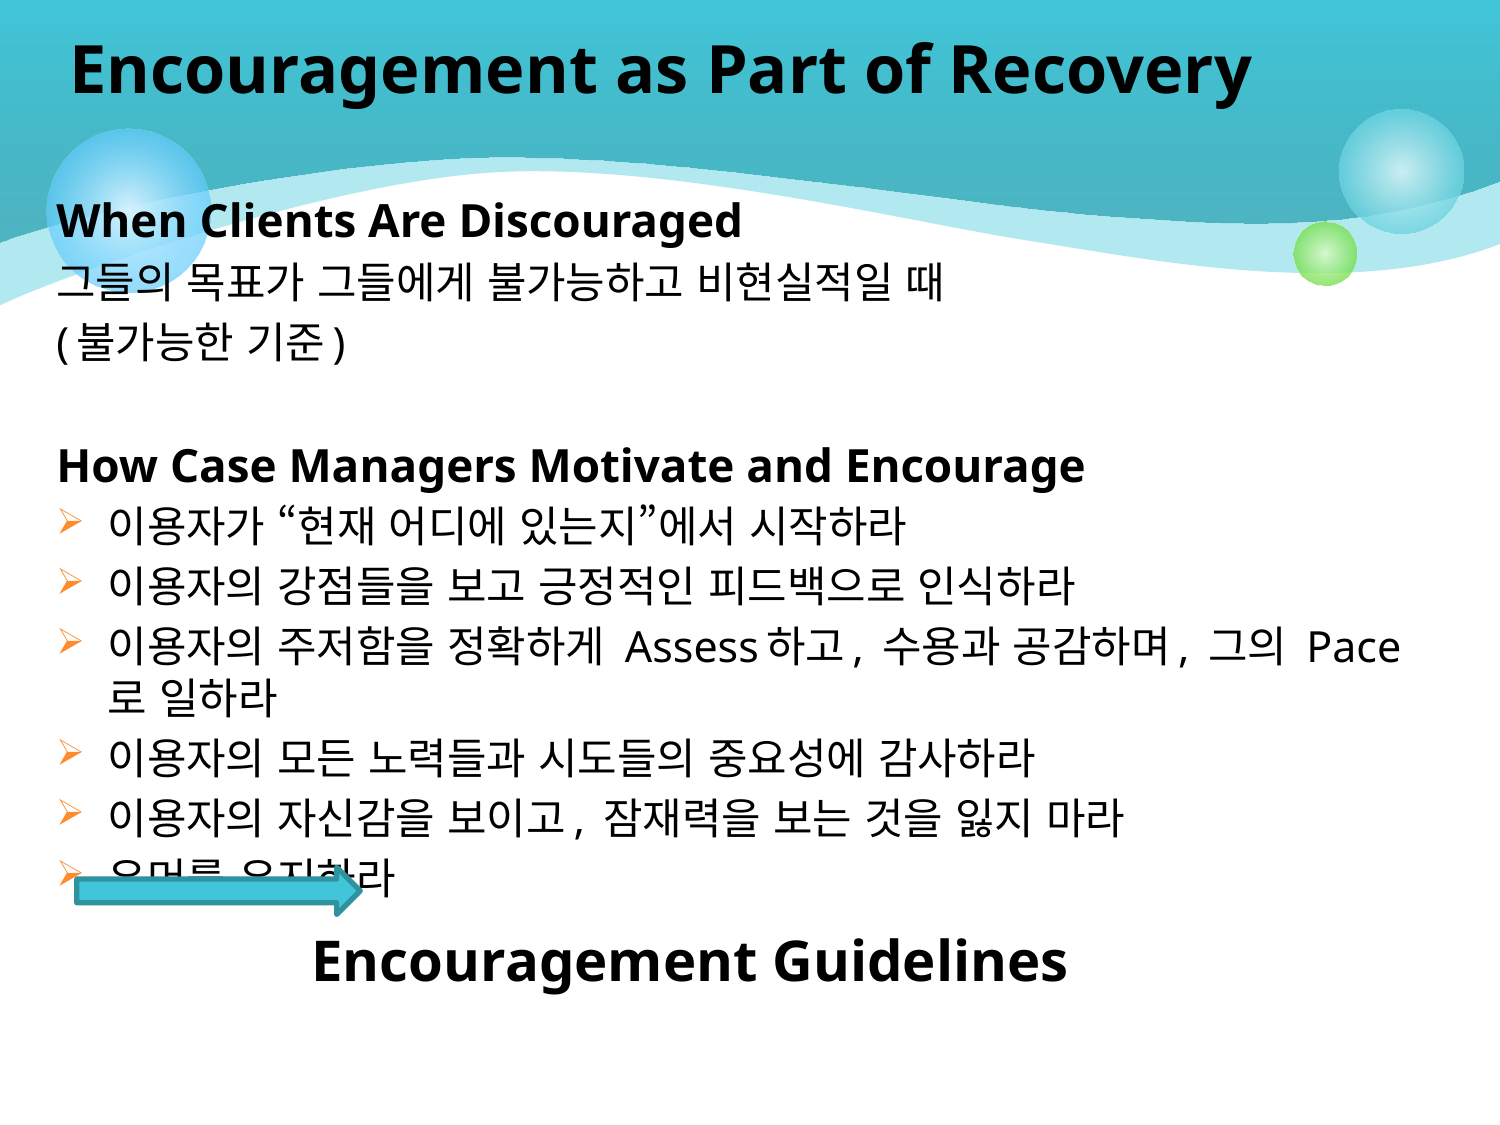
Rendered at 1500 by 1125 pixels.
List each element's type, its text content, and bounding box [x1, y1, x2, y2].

text_box [74, 864, 363, 917]
text_box Encouragement as Part of Recovery [54, 19, 1286, 114]
list When Clients Are Discouraged 그들의 목표가 그들에게 불가능하고 비현실적일 때 (불가능한 기준) How Case Managers Motivate and Encourage 이용자가 “현재 어디에 있는지”에서 시작하라 이용자의 강점들을 보고 긍정적인 피드백으로 인식하라 이용자의 주저함을 정확하게 Assess하고, 수용과 공감하며, 그의 Pace로 일하라 이용자의 모든 노력들과 시도들의 중요성에 감사하라 이용자의 자신감을 보이고, 잠재력을 보는 것을 잃지 마라 유머를 유지하라 Encouragement Guidelines [41, 184, 1459, 1125]
